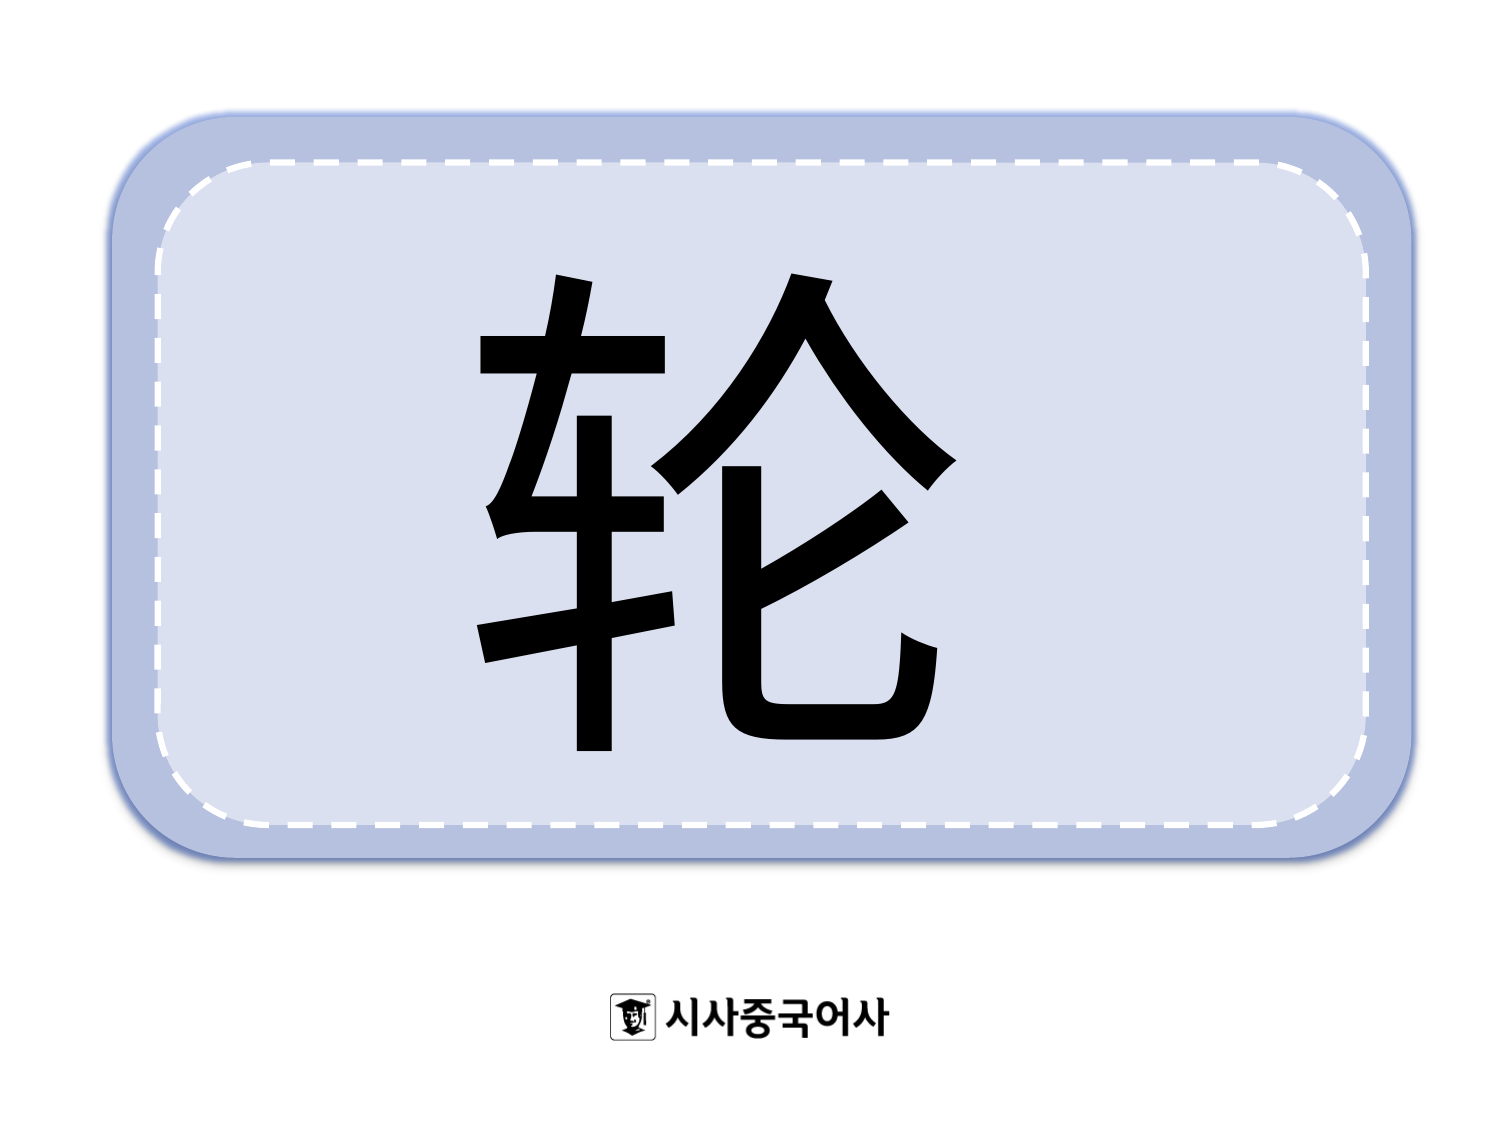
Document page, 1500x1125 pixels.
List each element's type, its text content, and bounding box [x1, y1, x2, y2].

picture [602, 987, 898, 1047]
text_box [162, 160, 1371, 824]
text_box 轮 [171, 172, 1380, 836]
